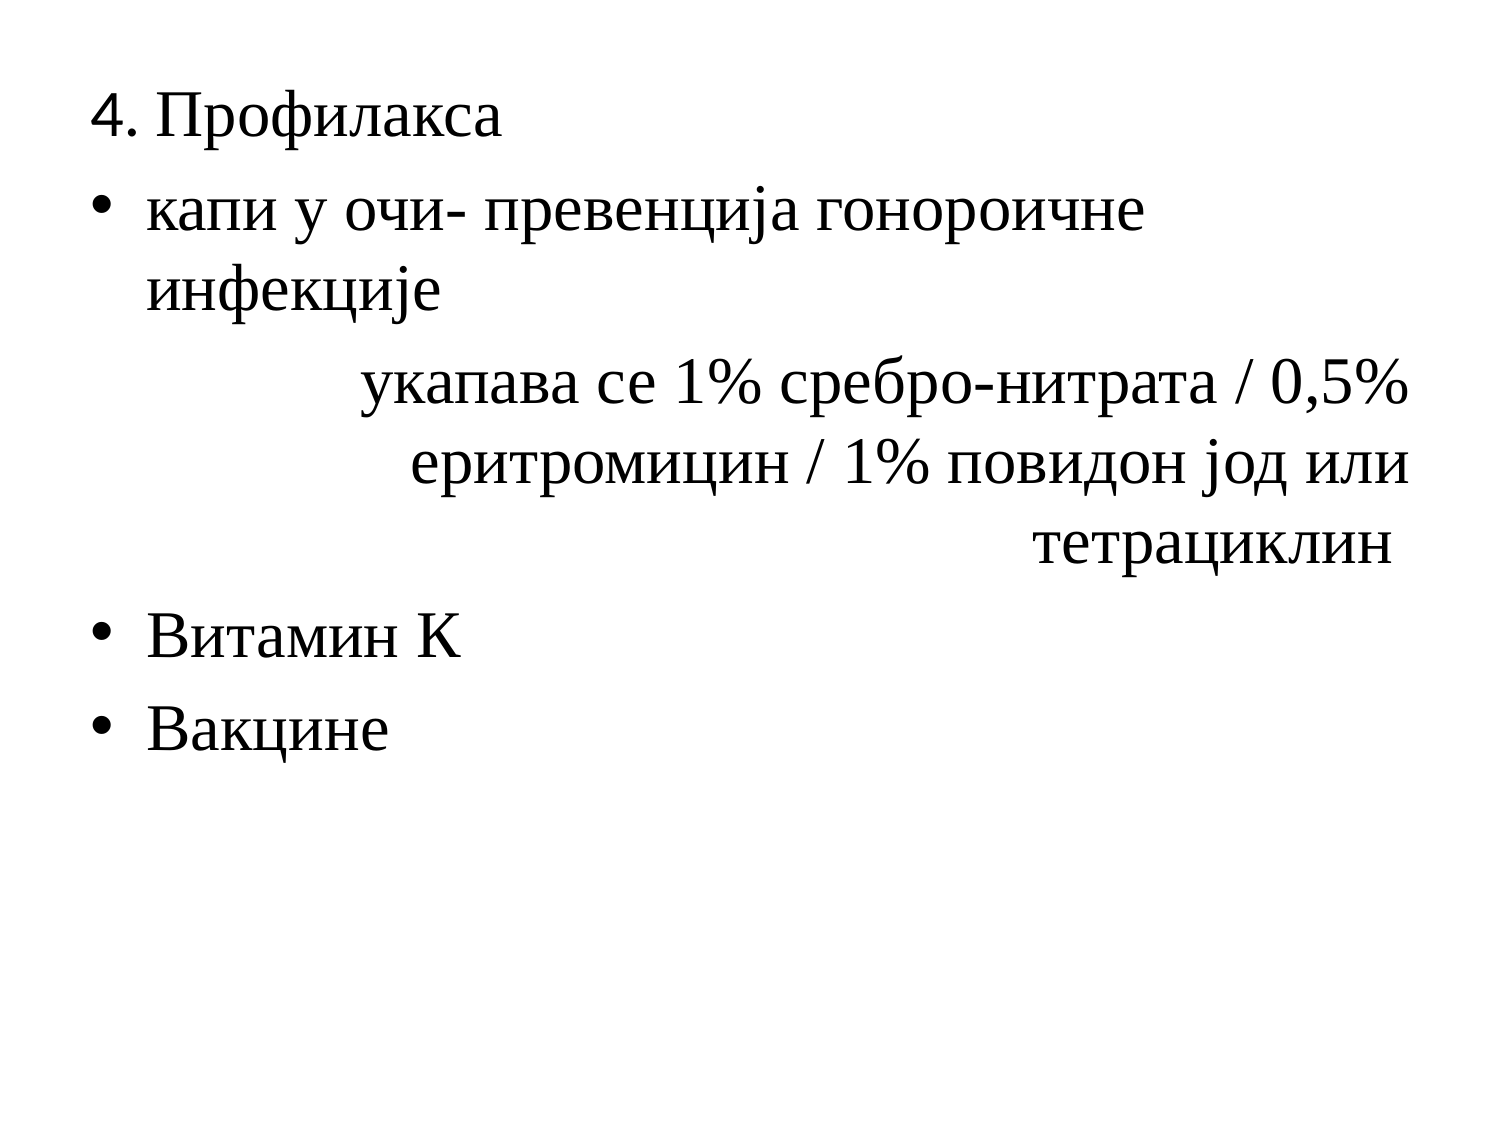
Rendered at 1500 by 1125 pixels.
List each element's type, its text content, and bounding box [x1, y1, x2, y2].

list 4. Профилакса капи у очи- превенција гонороичне инфекције укапава се 1% сребро-нитрата / 0,5% еритромицин / 1% повидон јод или тетрациклин Витамин К Вакцине [75, 62, 1425, 805]
